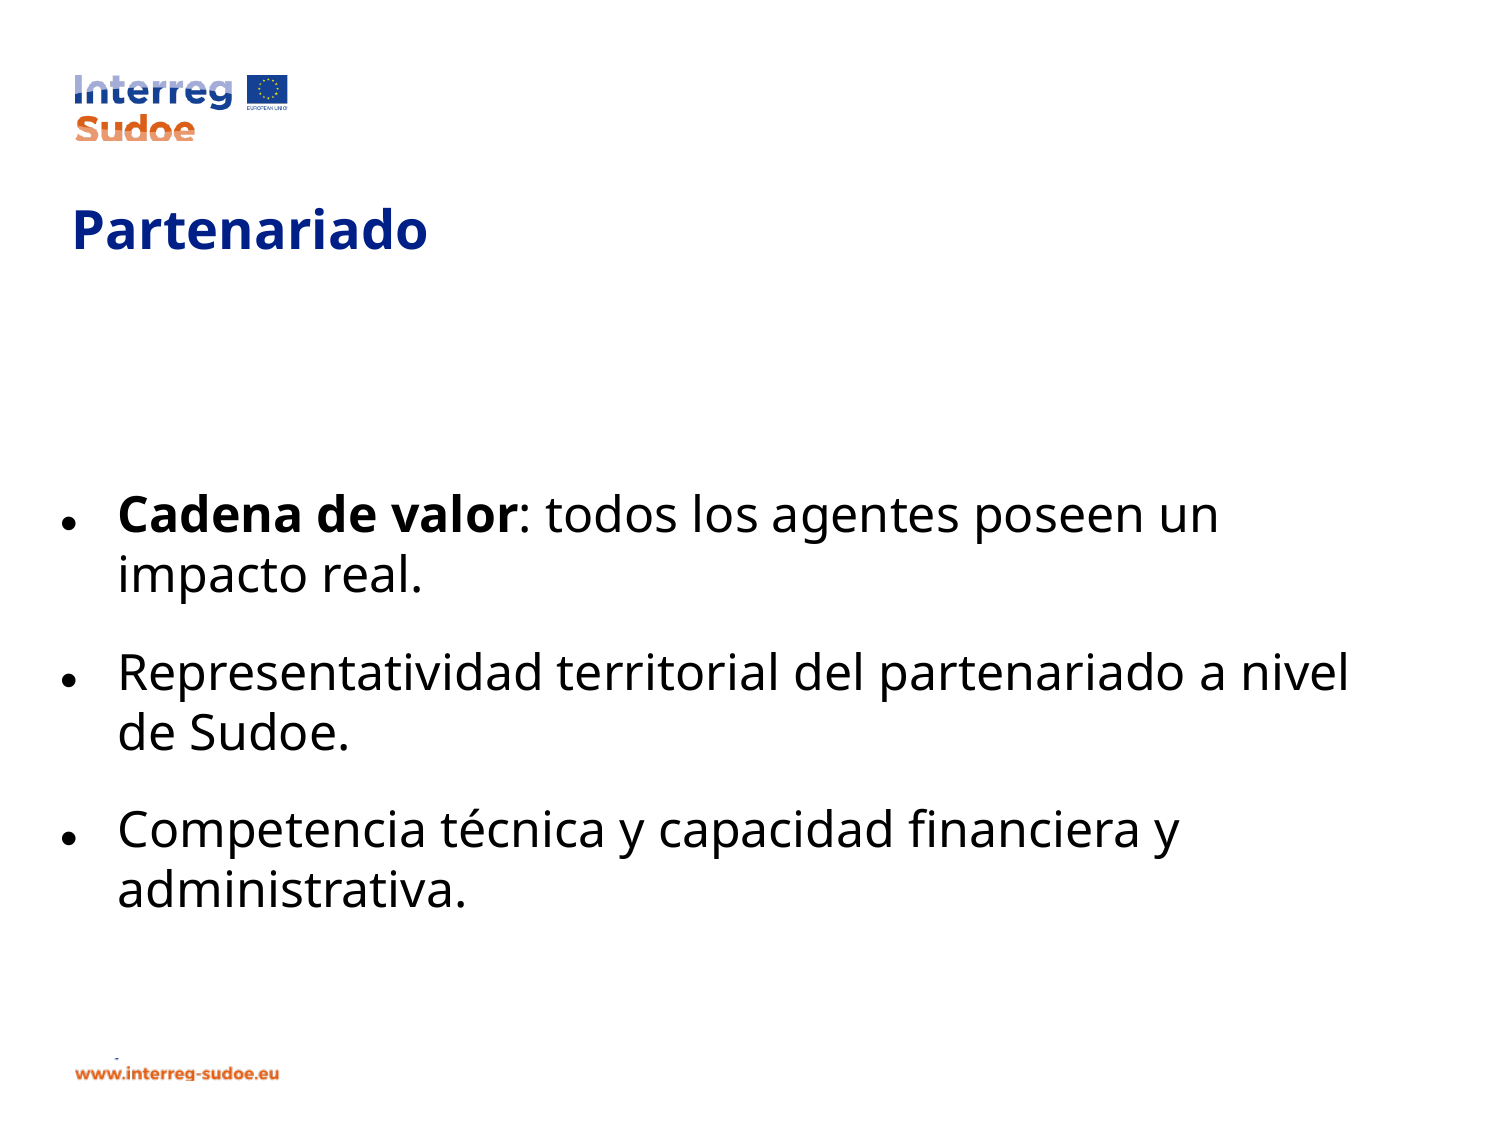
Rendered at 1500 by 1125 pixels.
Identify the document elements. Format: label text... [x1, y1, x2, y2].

list Cadena de valor: todos los agentes poseen un impacto real. Representatividad territorial del partenariado a nivel de Sudoe. Competencia técnica y capacidad financiera y administrativa. [55, 312, 1437, 925]
title Partenariado [56, 187, 1437, 338]
